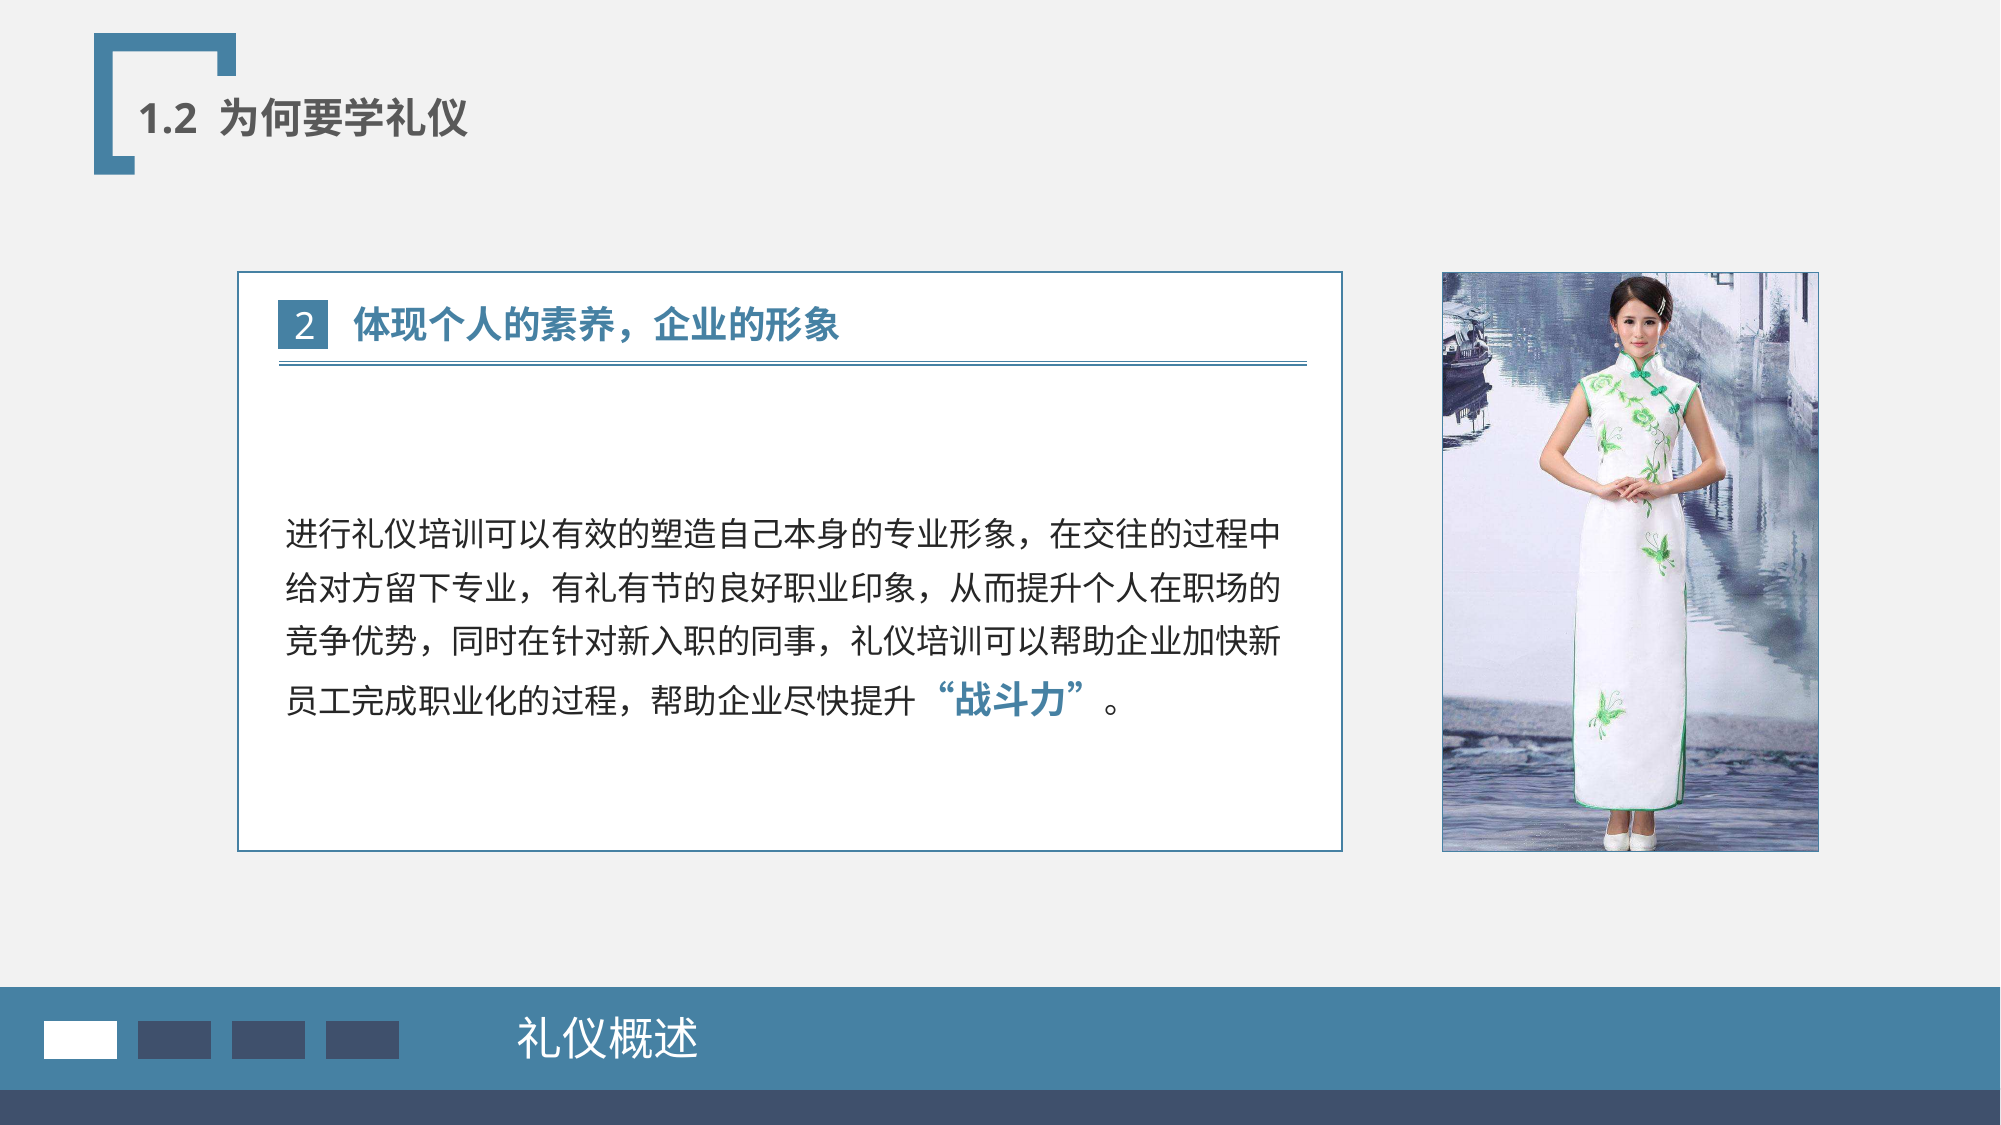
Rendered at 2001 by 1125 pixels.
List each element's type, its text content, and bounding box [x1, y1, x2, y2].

picture [1442, 272, 1819, 852]
text_box 体现个人的素养，企业的形象 [338, 294, 1083, 354]
text_box 进行礼仪培训可以有效的塑造自己本身的专业形象，在交往的过程中给对方留下专业，有礼有节的良好职业印象，从而提升个人在职场的竞争优势，同时在针对新入职的同事，礼仪培训可以帮助企业加快新员工完成职业化的过程，帮助企业尽快提升“战斗力”。 [270, 491, 1310, 729]
text_box 1.2 为何要学礼仪 [122, 84, 713, 150]
text_box [237, 271, 1343, 852]
text_box 2 [278, 300, 328, 349]
